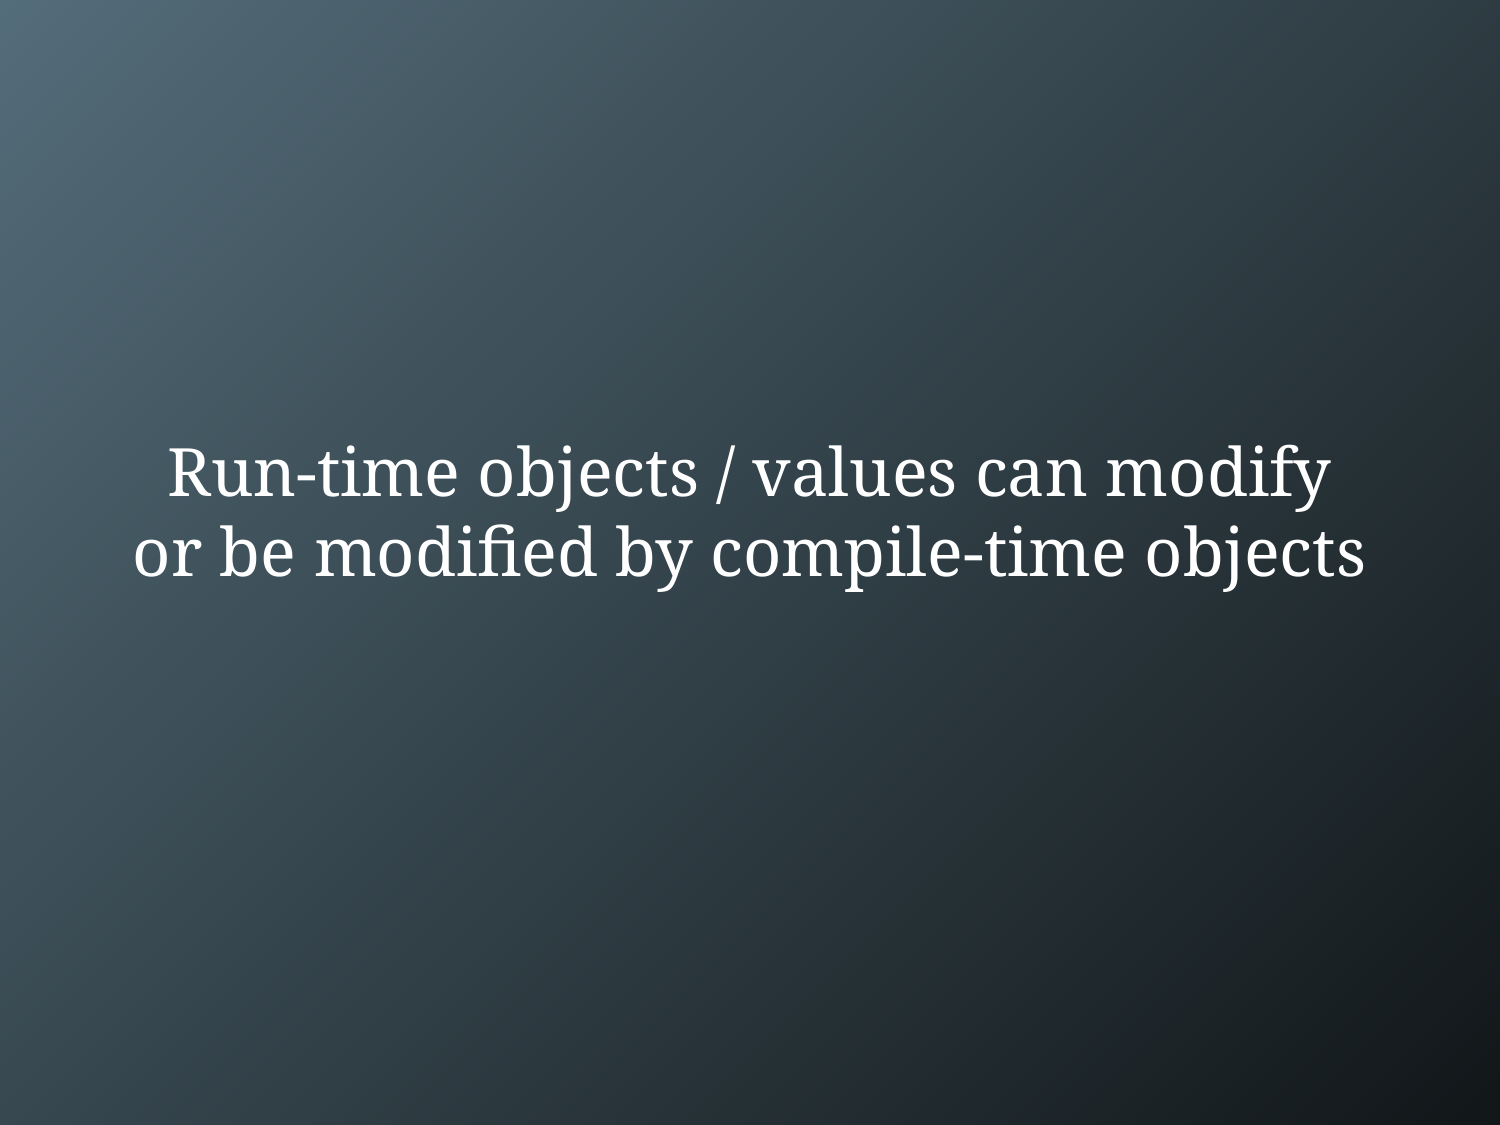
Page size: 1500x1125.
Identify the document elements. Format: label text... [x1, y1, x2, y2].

title Run-time objects / values can modify or be modified by compile-time objects [112, 326, 1388, 693]
